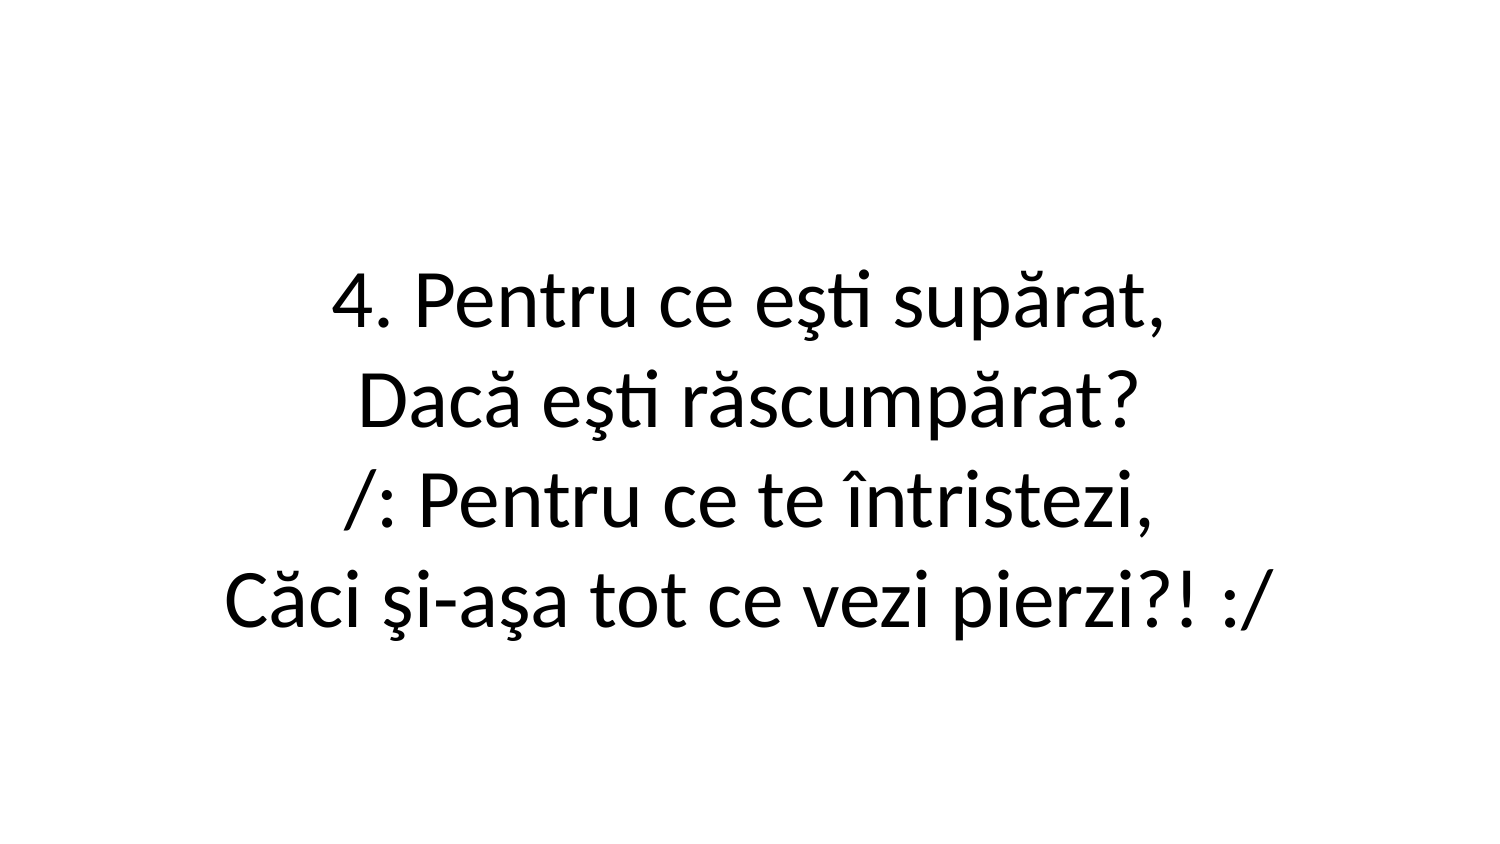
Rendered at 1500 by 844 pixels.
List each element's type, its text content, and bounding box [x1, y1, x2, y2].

text_box 4. Pentru ce eşti supărat, Dacă eşti răscumpărat? /: Pentru ce te întristezi, Căci şi-aşa tot ce vezi pierzi?! :/ [209, 192, 1291, 652]
